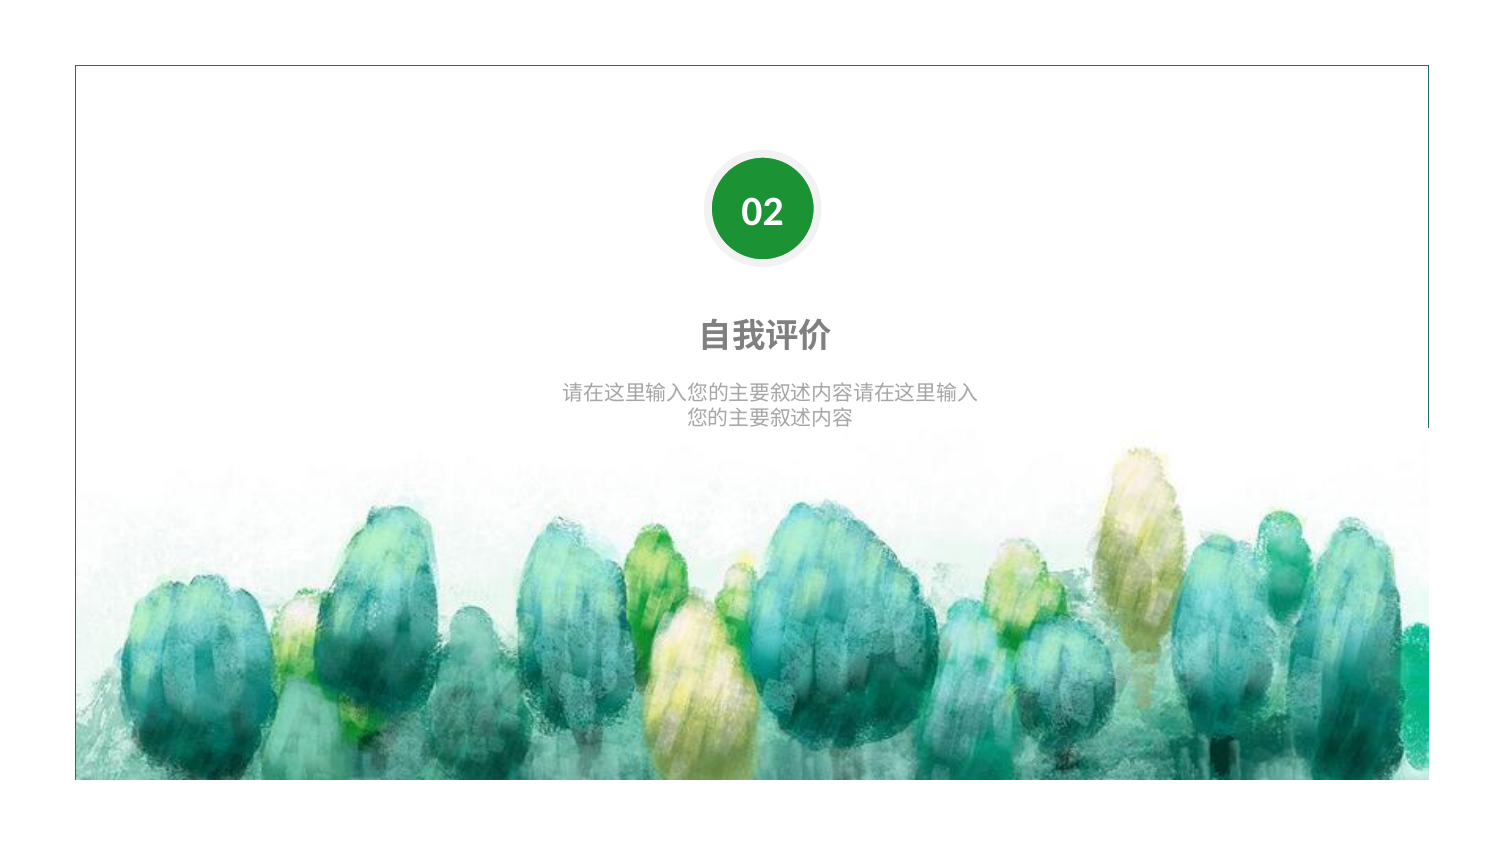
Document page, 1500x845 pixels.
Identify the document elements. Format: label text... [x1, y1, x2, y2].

text_box [74, 64, 1429, 780]
picture [76, 428, 1429, 780]
text_box 02 [706, 152, 819, 265]
text_box 自我评价 [683, 307, 847, 362]
text_box 请在这里输入您的主要叙述内容请在这里输入您的主要叙述内容 [542, 372, 998, 428]
